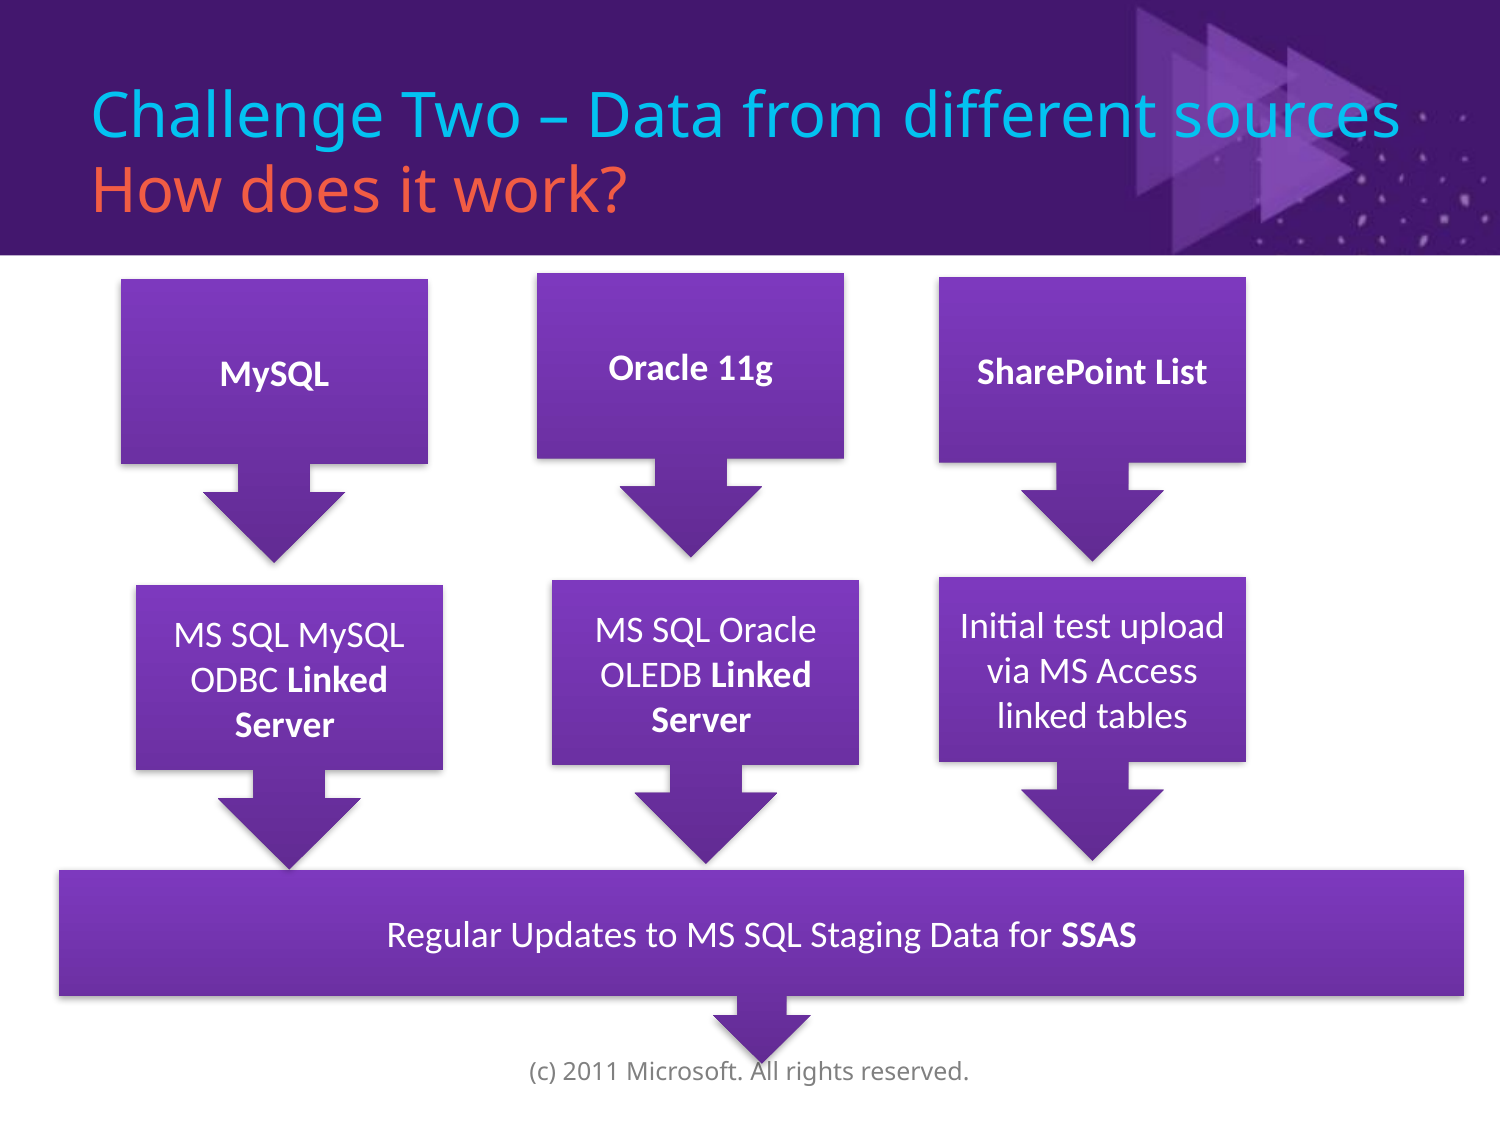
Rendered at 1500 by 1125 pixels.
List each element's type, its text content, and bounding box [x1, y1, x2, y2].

text_box MS SQL Oracle OLEDB Linked Server [552, 579, 860, 865]
text_box MS SQL MySQL ODBC Linked Server [135, 585, 443, 870]
footer (c) 2011 Microsoft. All rights reserved. [512, 1042, 988, 1103]
text_box Regular Updates to MS SQL Staging Data for SSAS [58, 869, 1465, 1064]
picture [0, 0, 1500, 255]
text_box Initial test upload via MS Access linked tables [938, 576, 1247, 861]
text_box MySQL [120, 278, 428, 564]
title Challenge Two – Data from different sources How does it work? [75, 56, 1425, 244]
text_box Oracle 11g [537, 273, 845, 558]
text_box SharePoint List [938, 277, 1247, 562]
